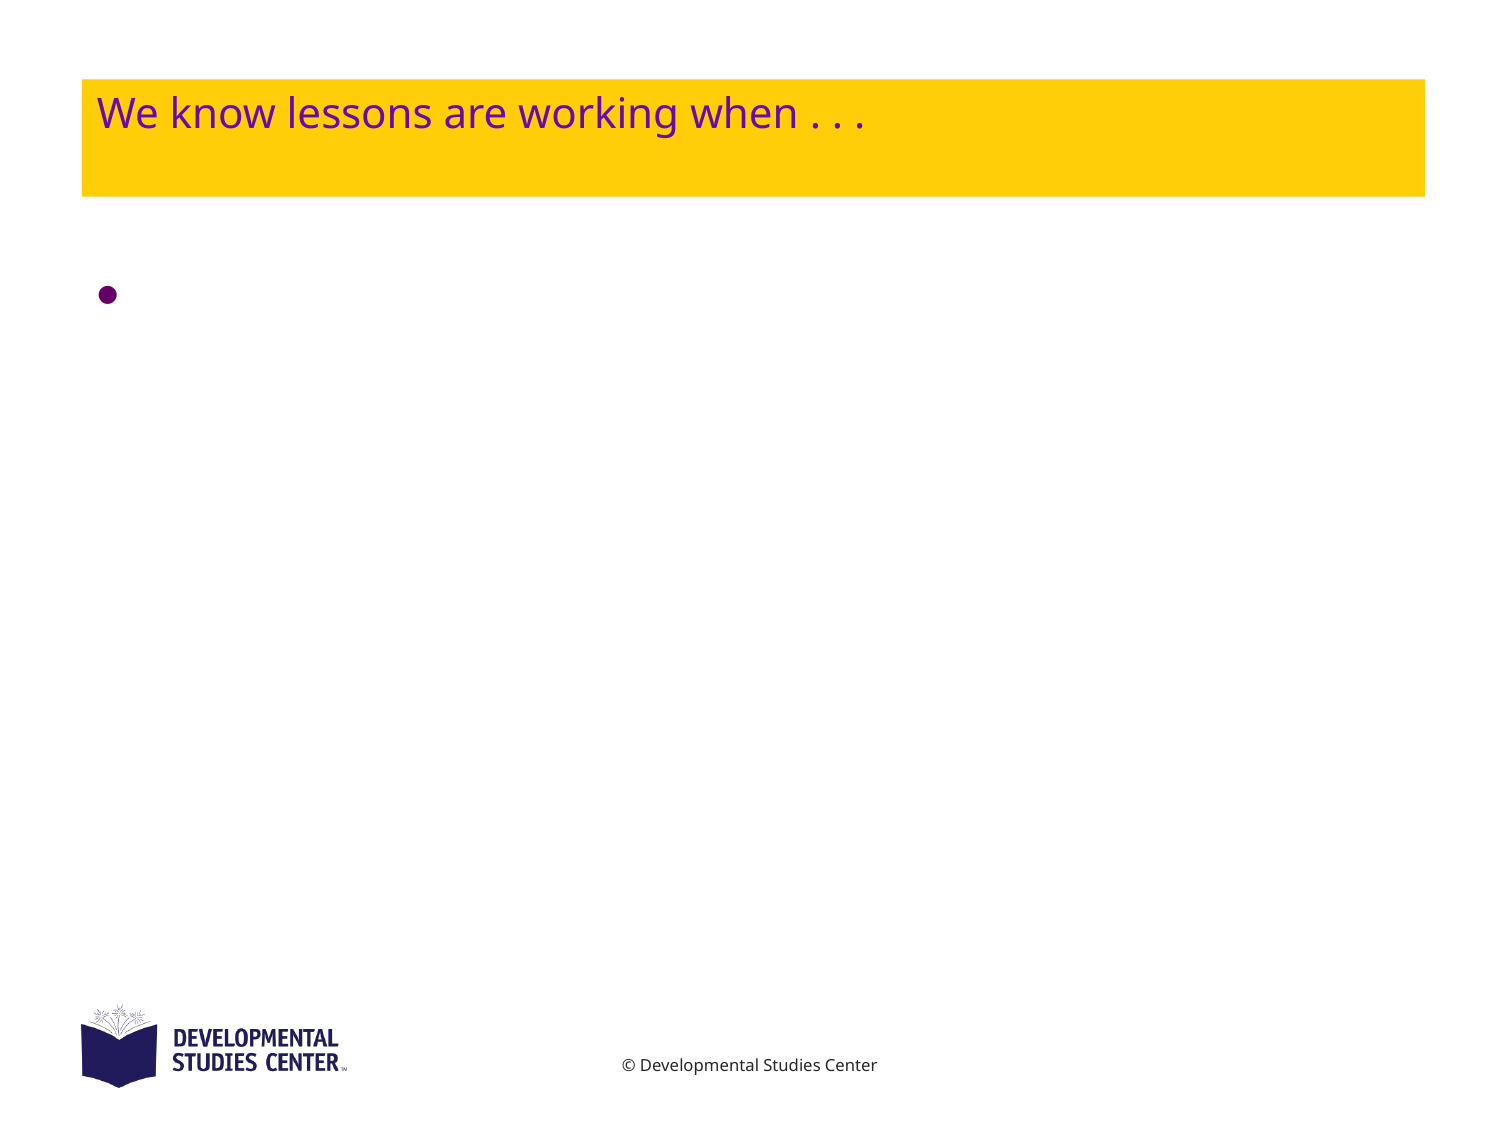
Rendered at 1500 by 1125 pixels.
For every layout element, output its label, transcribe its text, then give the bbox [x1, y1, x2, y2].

title We know lessons are working when . . . [81, 79, 1425, 197]
list • [81, 243, 1425, 1005]
picture [81, 1005, 347, 1088]
